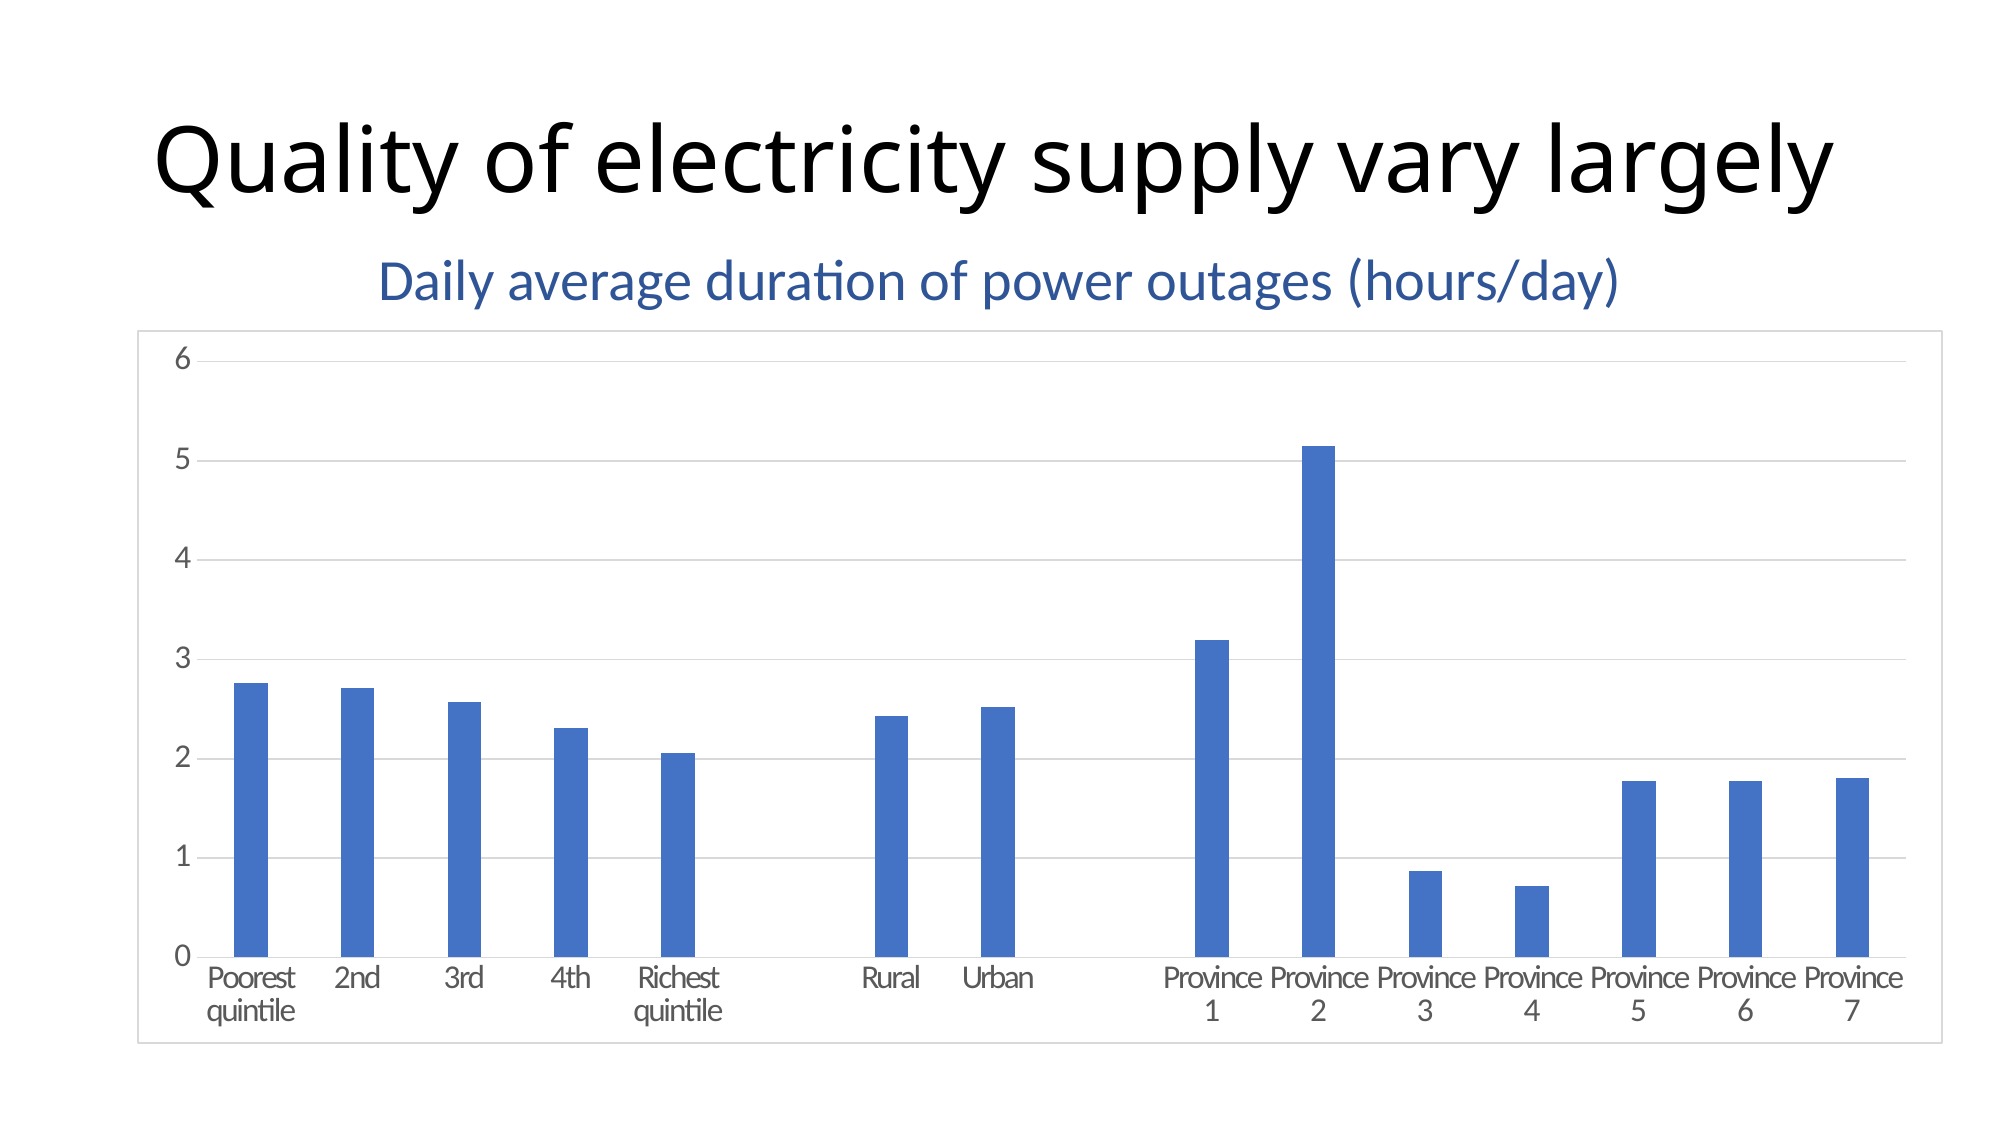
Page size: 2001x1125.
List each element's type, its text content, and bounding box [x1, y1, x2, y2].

chart [137, 330, 1943, 1044]
text_box Daily average duration of power outages (hours/day) [232, 240, 1768, 315]
title Quality of electricity supply vary largely [137, 54, 1863, 272]
